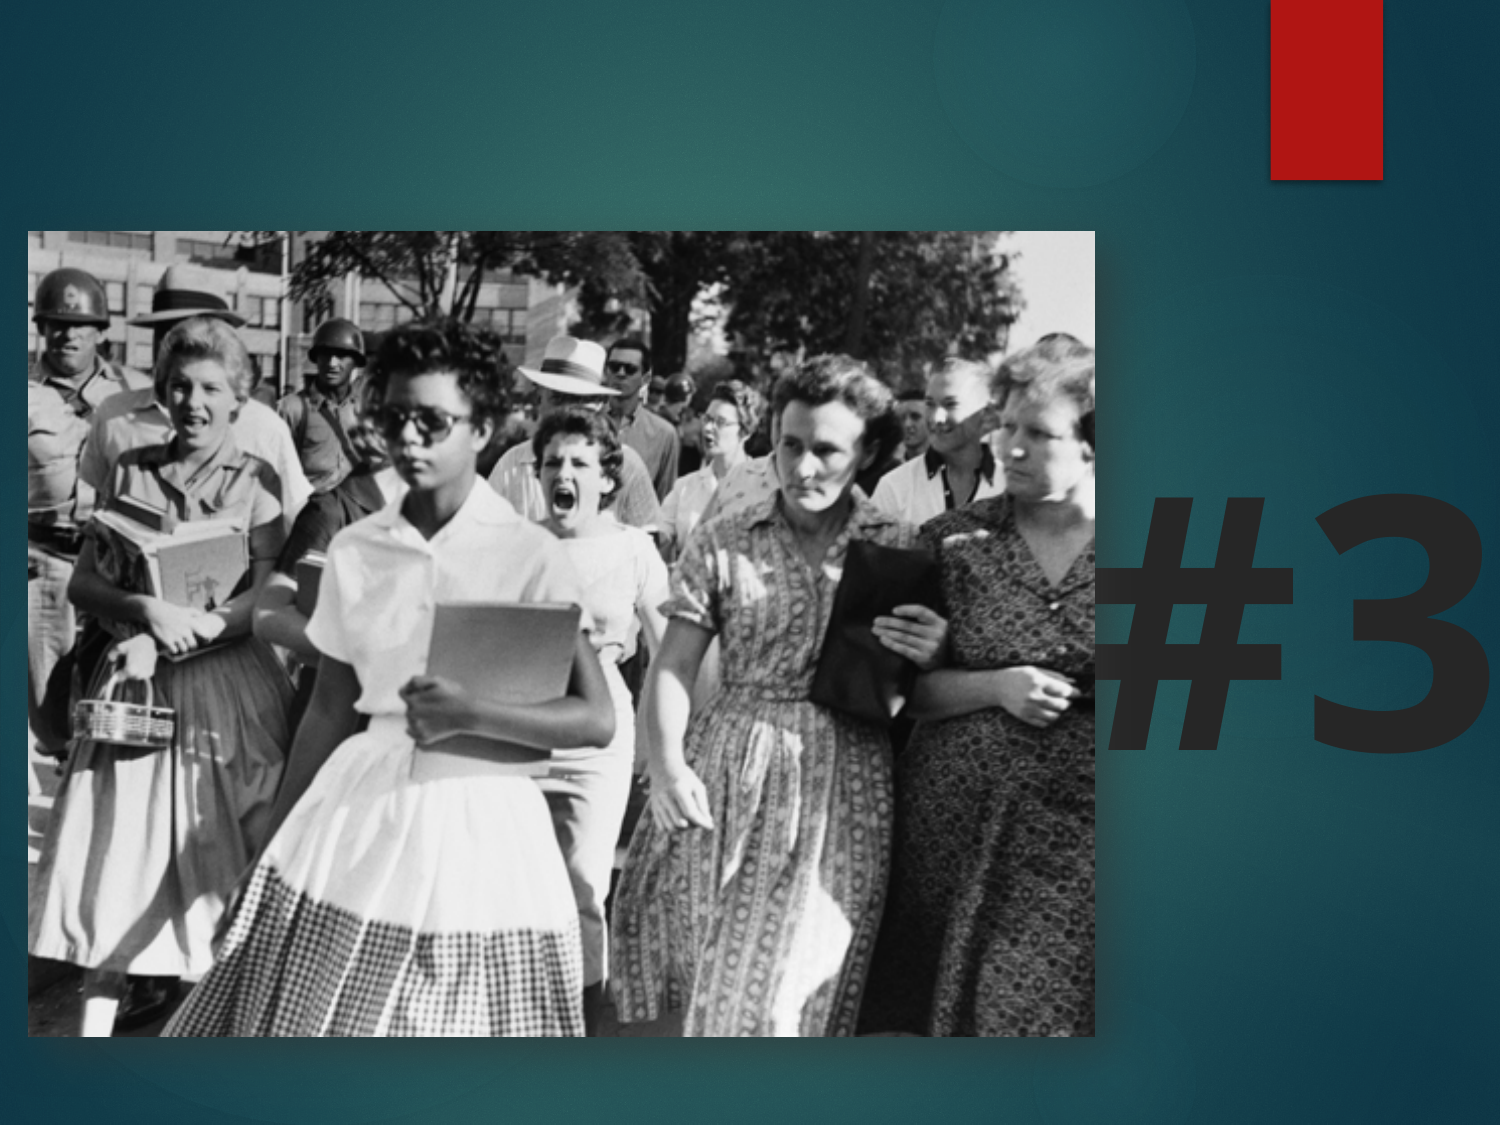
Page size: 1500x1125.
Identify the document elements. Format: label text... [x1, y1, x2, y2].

picture [28, 231, 1096, 1037]
text_box #3 [1143, 359, 1500, 830]
